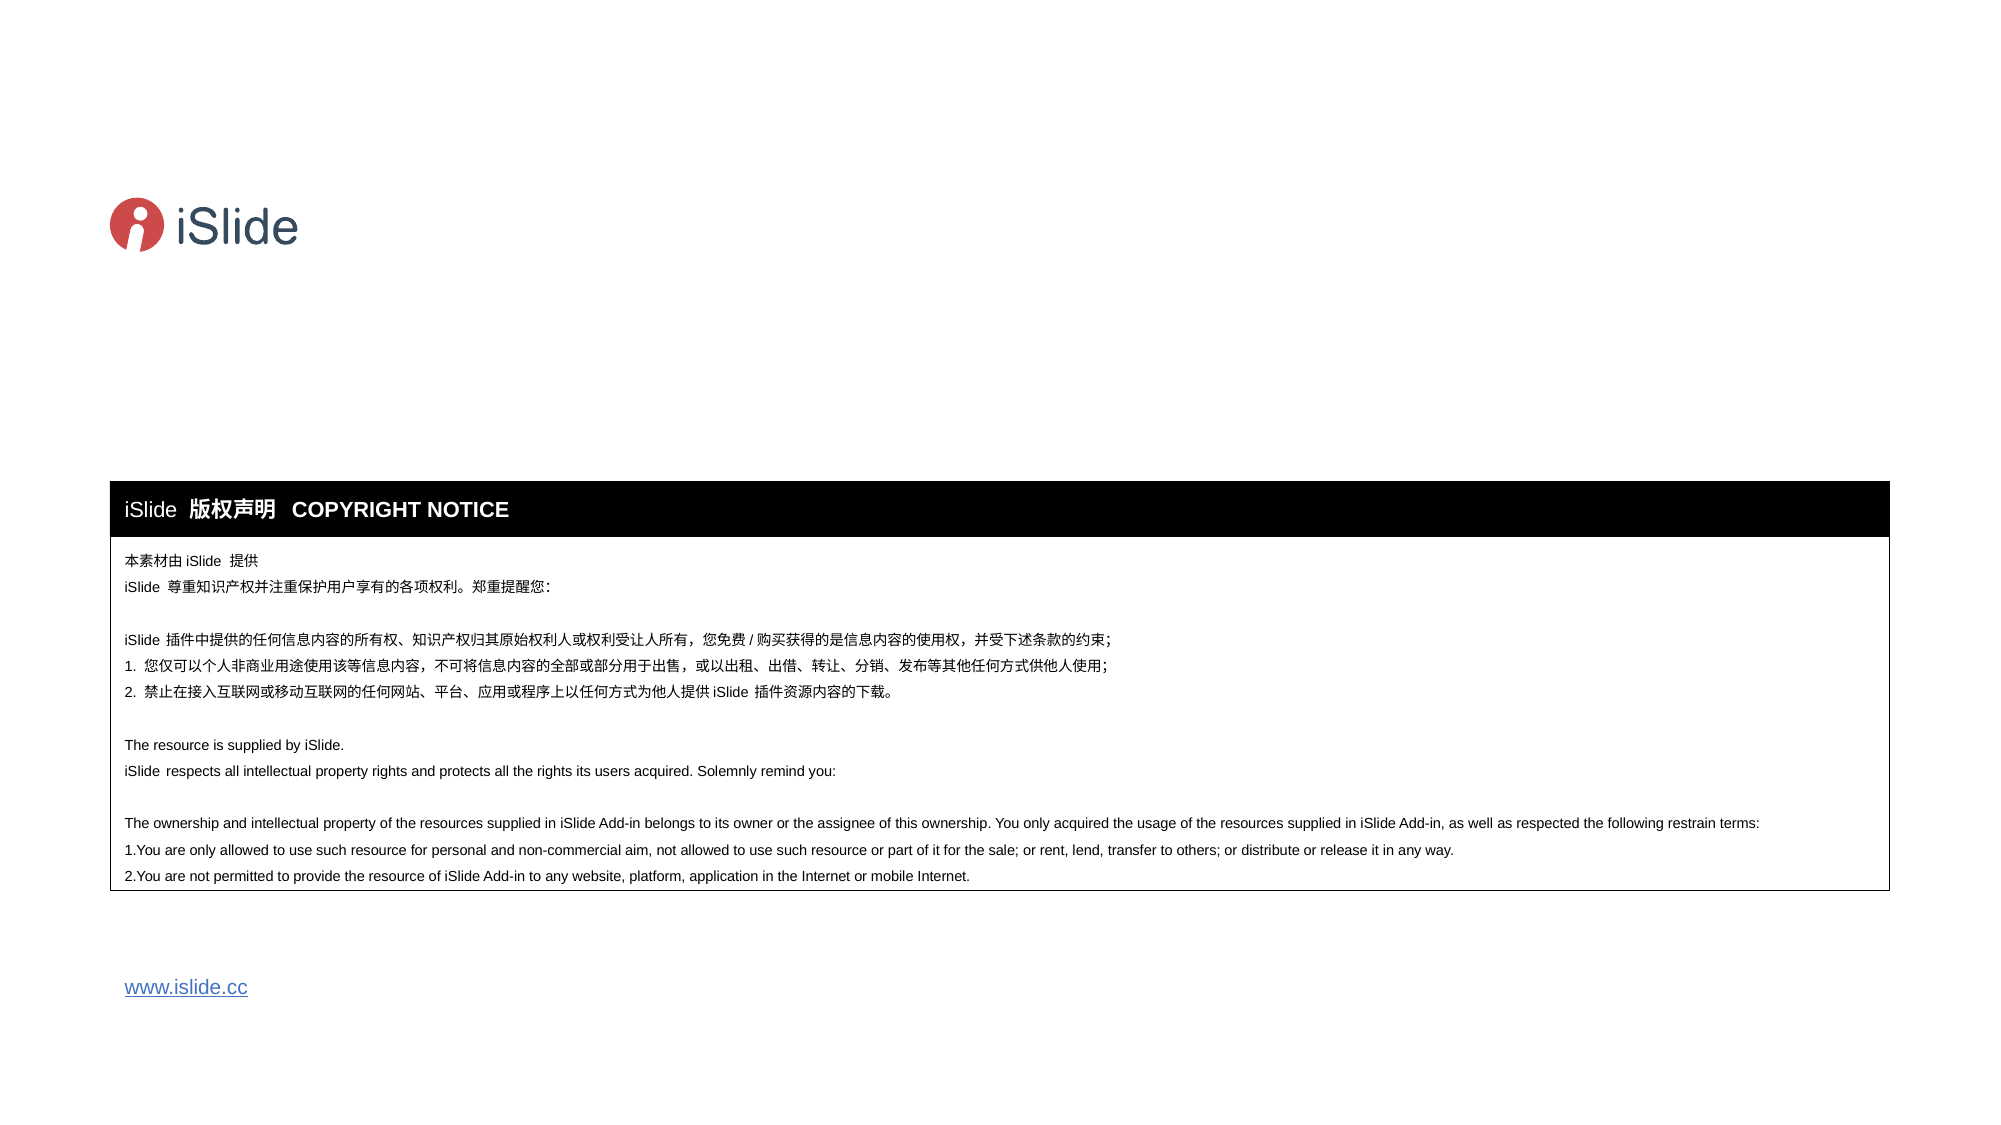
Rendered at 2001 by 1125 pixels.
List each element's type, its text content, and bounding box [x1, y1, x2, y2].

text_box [109, 481, 1890, 891]
text_box www.islide.cc [109, 953, 658, 1006]
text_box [109, 197, 318, 253]
